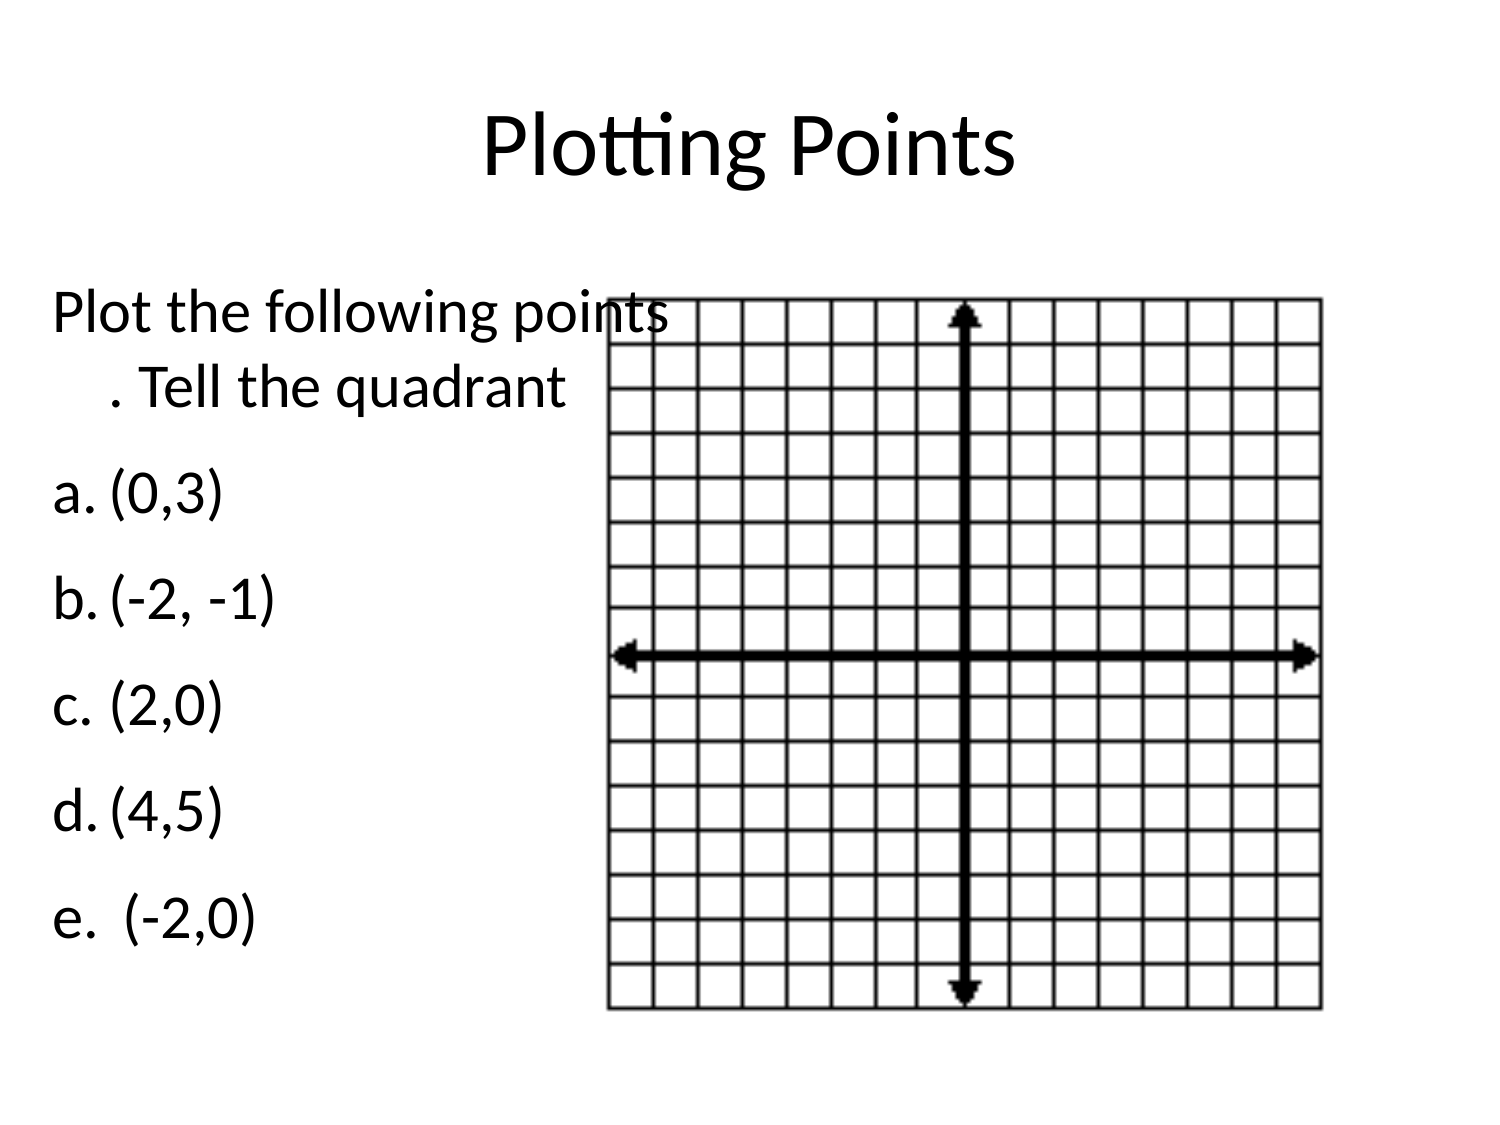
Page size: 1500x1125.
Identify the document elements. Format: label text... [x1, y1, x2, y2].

text_box Plot the following points . Tell the quadrant (0,3) (-2, -1) (2,0) (4,5) (-2,0) [37, 262, 688, 1125]
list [574, 262, 1376, 1045]
title Plotting Points [75, 45, 1425, 233]
